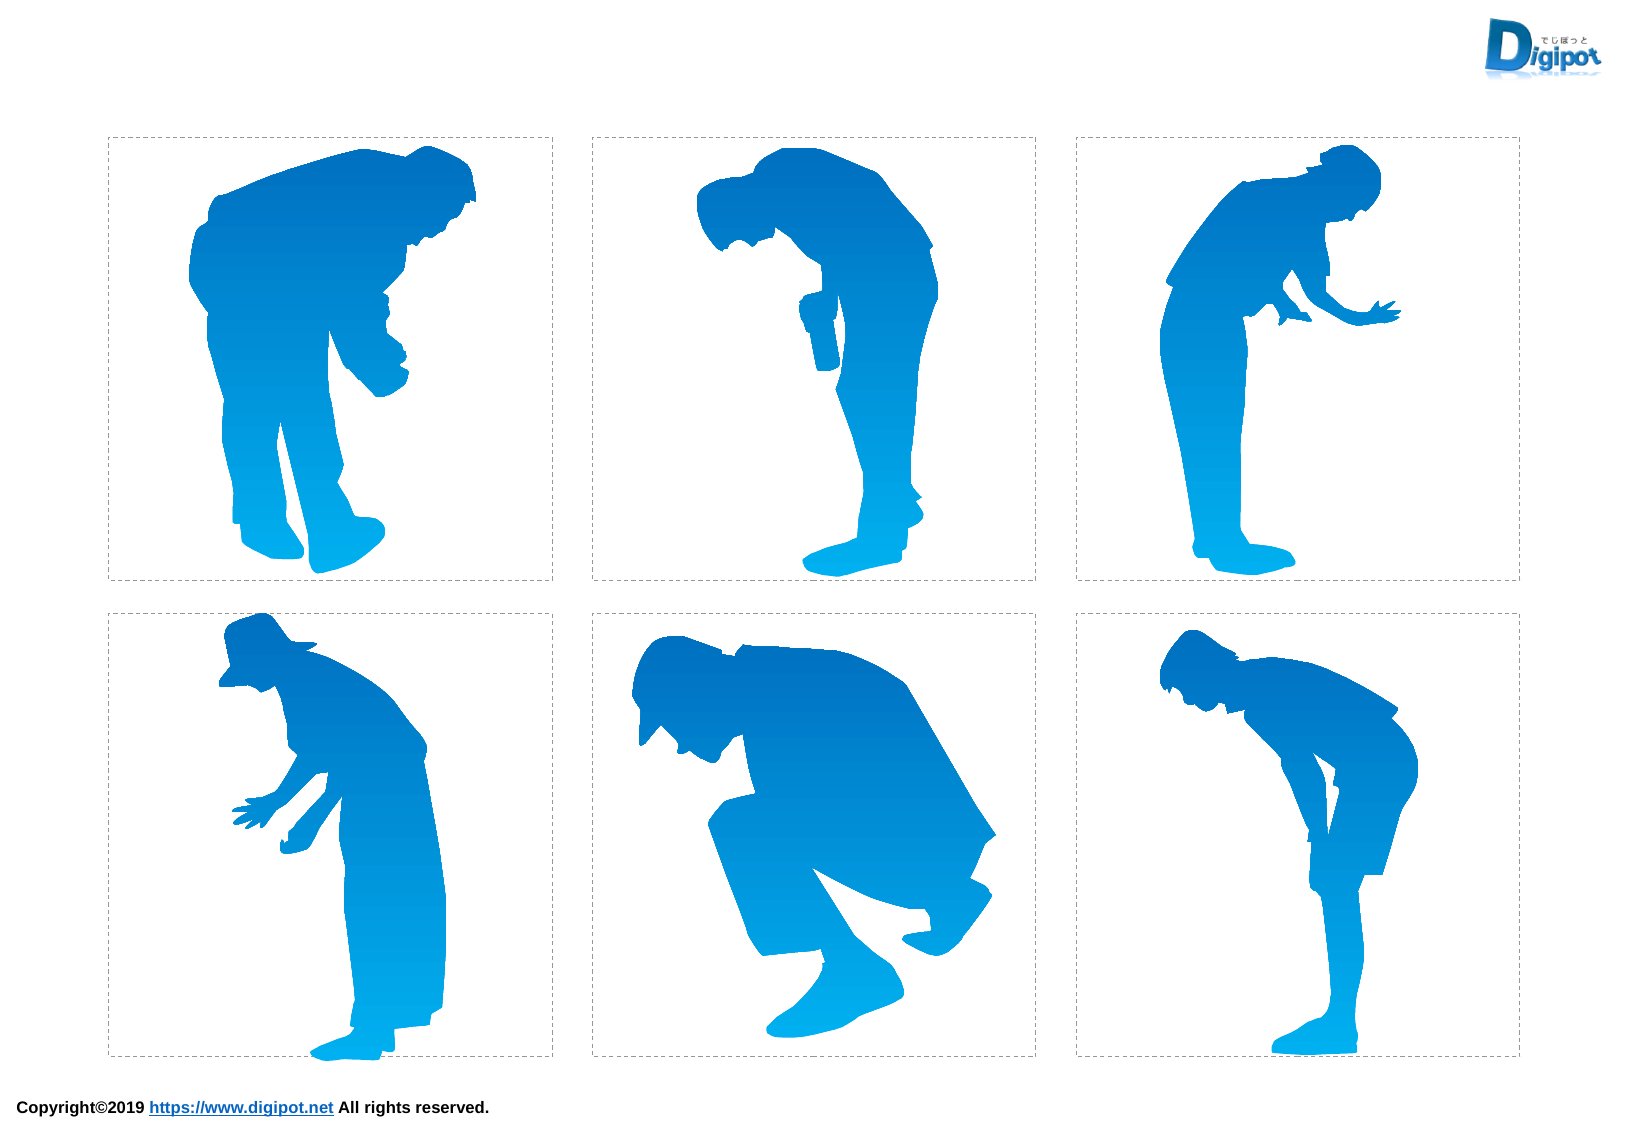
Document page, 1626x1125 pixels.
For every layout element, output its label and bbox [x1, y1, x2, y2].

text_box [218, 613, 447, 1061]
text_box [696, 148, 939, 577]
text_box [189, 146, 476, 574]
text_box [1159, 144, 1402, 576]
text_box [1159, 629, 1418, 1055]
picture [1485, 18, 1602, 82]
text_box [632, 636, 996, 1038]
